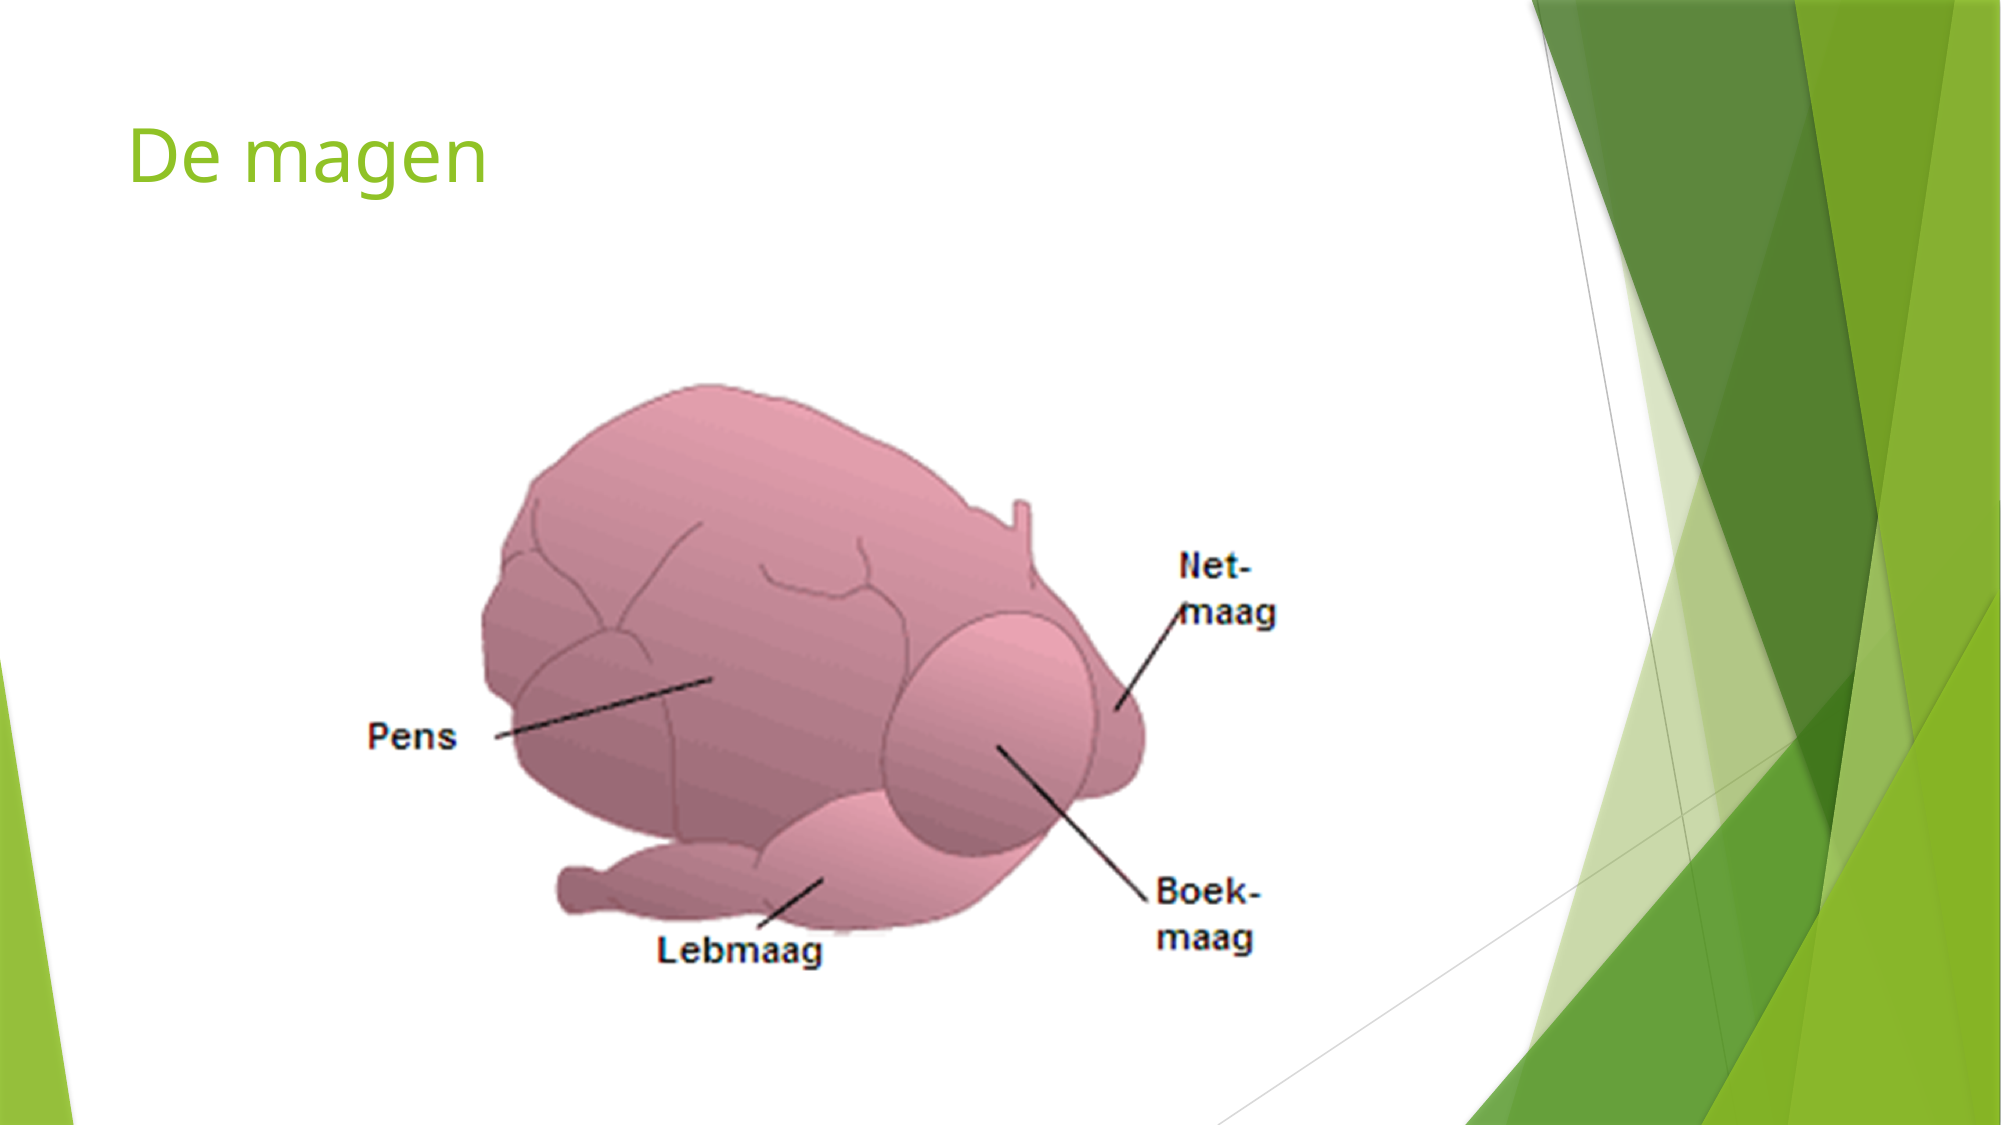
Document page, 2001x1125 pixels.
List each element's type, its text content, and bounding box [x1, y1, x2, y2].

title De magen [111, 99, 1522, 317]
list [329, 353, 1303, 992]
